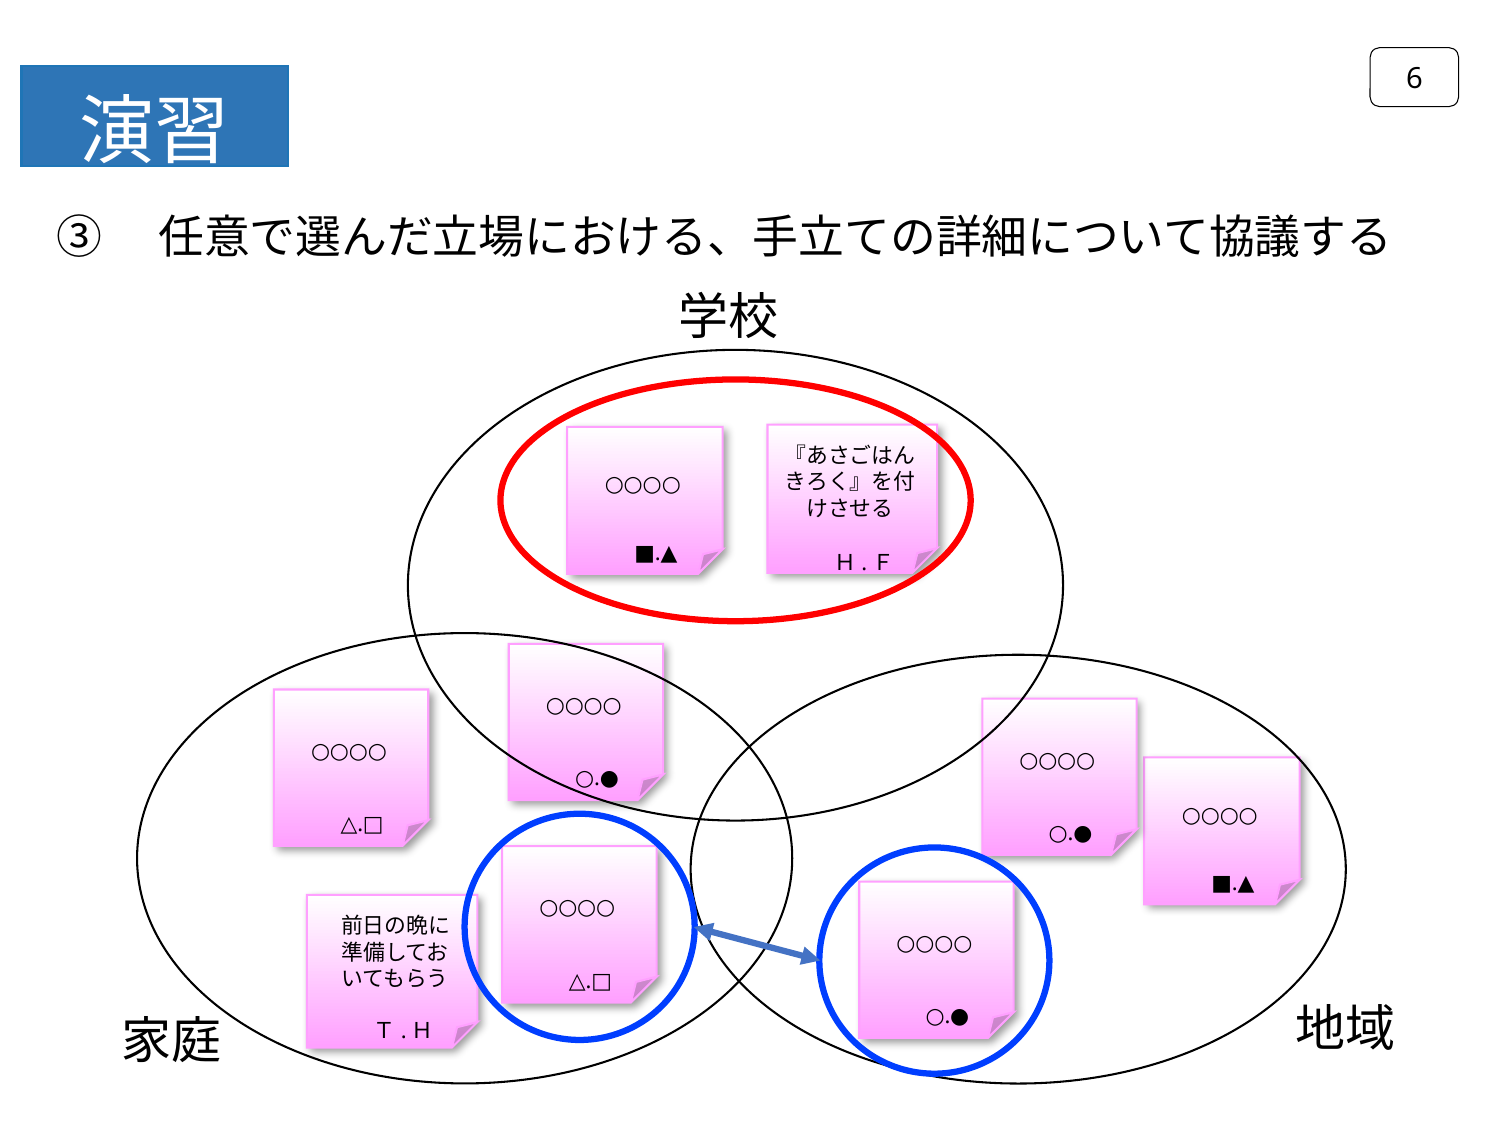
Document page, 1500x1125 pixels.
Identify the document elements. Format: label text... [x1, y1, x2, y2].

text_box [501, 846, 657, 1003]
text_box [689, 653, 1347, 1085]
text_box 6 [1368, 46, 1460, 108]
text_box 地域 [1209, 990, 1483, 1063]
text_box [406, 348, 1065, 744]
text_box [858, 881, 1014, 1039]
text_box [468, 812, 696, 1041]
text_box [136, 632, 749, 1085]
text_box [499, 378, 926, 623]
text_box [818, 846, 1051, 1075]
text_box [508, 643, 664, 801]
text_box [566, 426, 723, 574]
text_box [981, 698, 1137, 856]
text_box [1143, 757, 1300, 905]
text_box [273, 689, 429, 847]
text_box 演習 [20, 65, 289, 167]
text_box ③ 任意で選んだ立場における、手立ての詳細について協議する [41, 172, 1460, 270]
text_box 学校 [592, 278, 865, 351]
text_box [938, 437, 972, 564]
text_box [766, 424, 938, 573]
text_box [306, 894, 478, 1048]
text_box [693, 927, 821, 961]
text_box 家庭 [34, 1002, 308, 1075]
